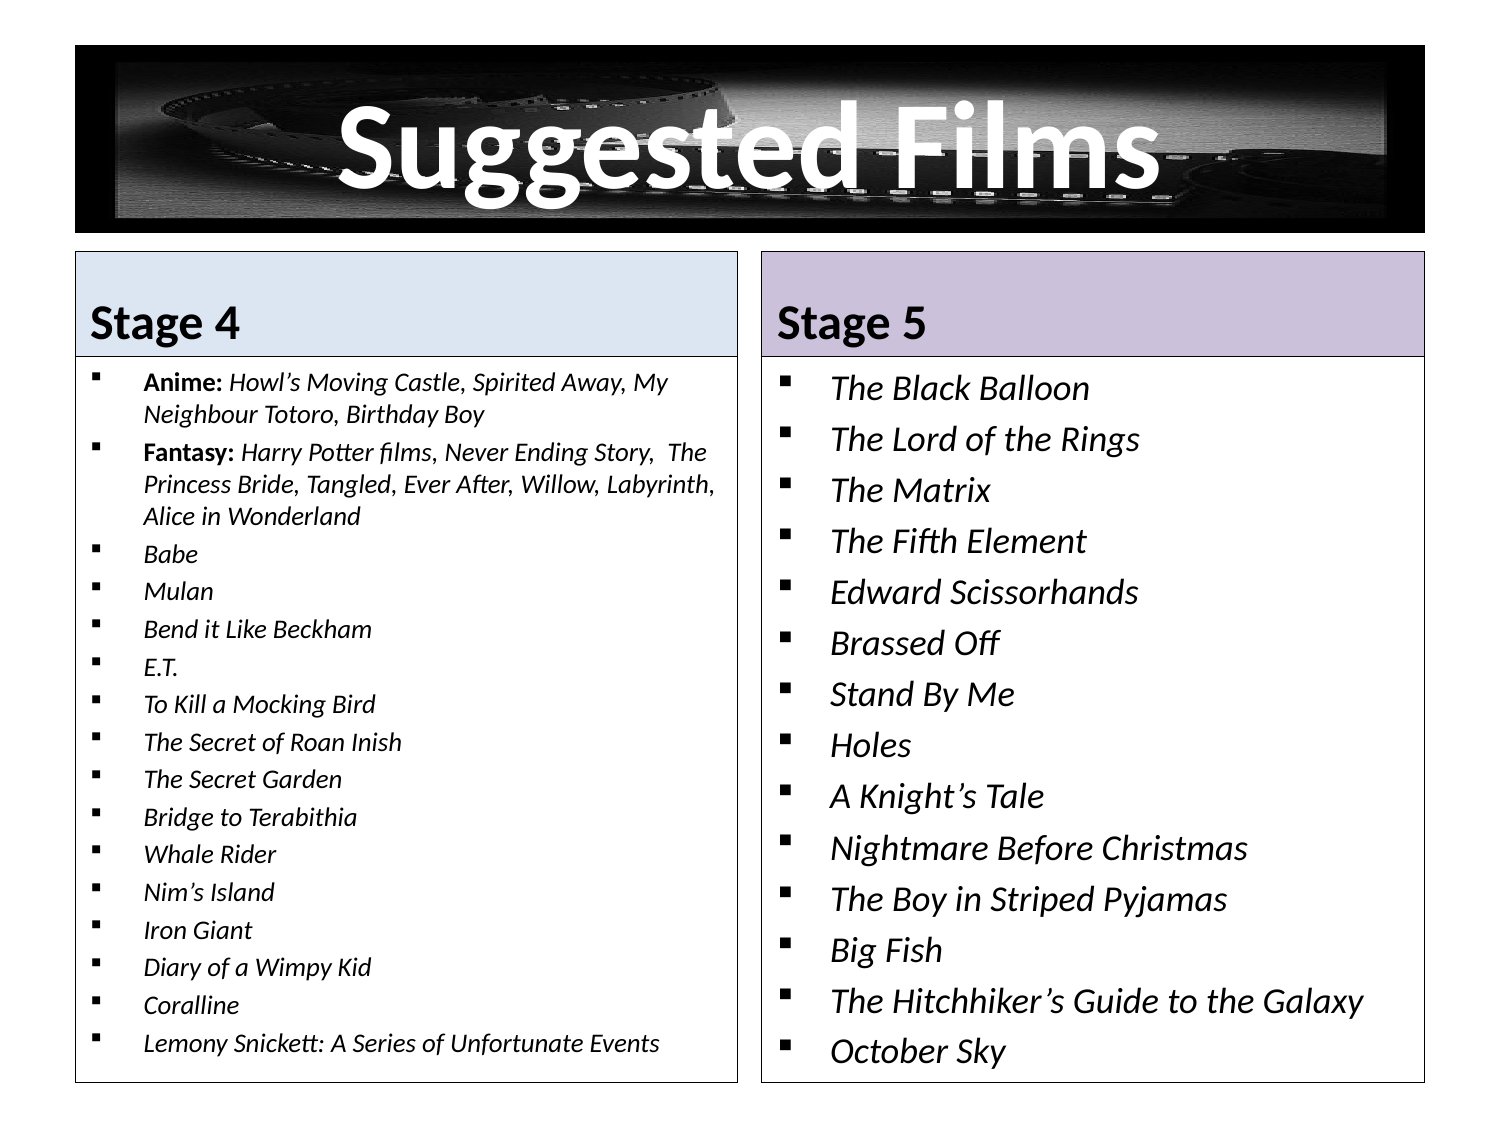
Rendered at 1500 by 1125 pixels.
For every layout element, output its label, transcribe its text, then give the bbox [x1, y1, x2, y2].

list Stage 4 [75, 251, 738, 356]
list The Black Balloon The Lord of the Rings The Matrix The Fifth Element Edward Scissorhands Brassed Off Stand By Me Holes A Knight’s Tale Nightmare Before Christmas The Boy in Striped Pyjamas Big Fish The Hitchhiker’s Guide to the Galaxy October Sky [761, 356, 1425, 1083]
list Anime: Howl’s Moving Castle, Spirited Away, My Neighbour Totoro, Birthday Boy Fantasy: Harry Potter films, Never Ending Story, The Princess Bride, Tangled, Ever After, Willow, Labyrinth, Alice in Wonderland Babe Mulan Bend it Like Beckham E.T. To Kill a Mocking Bird The Secret of Roan Inish The Secret Garden Bridge to Terabithia Whale Rider Nim’s Island Iron Giant Diary of a Wimpy Kid Coralline Lemony Snickett: A Series of Unfortunate Events [75, 356, 738, 1083]
list Stage 5 [761, 251, 1425, 356]
title Suggested Films [75, 45, 1425, 233]
